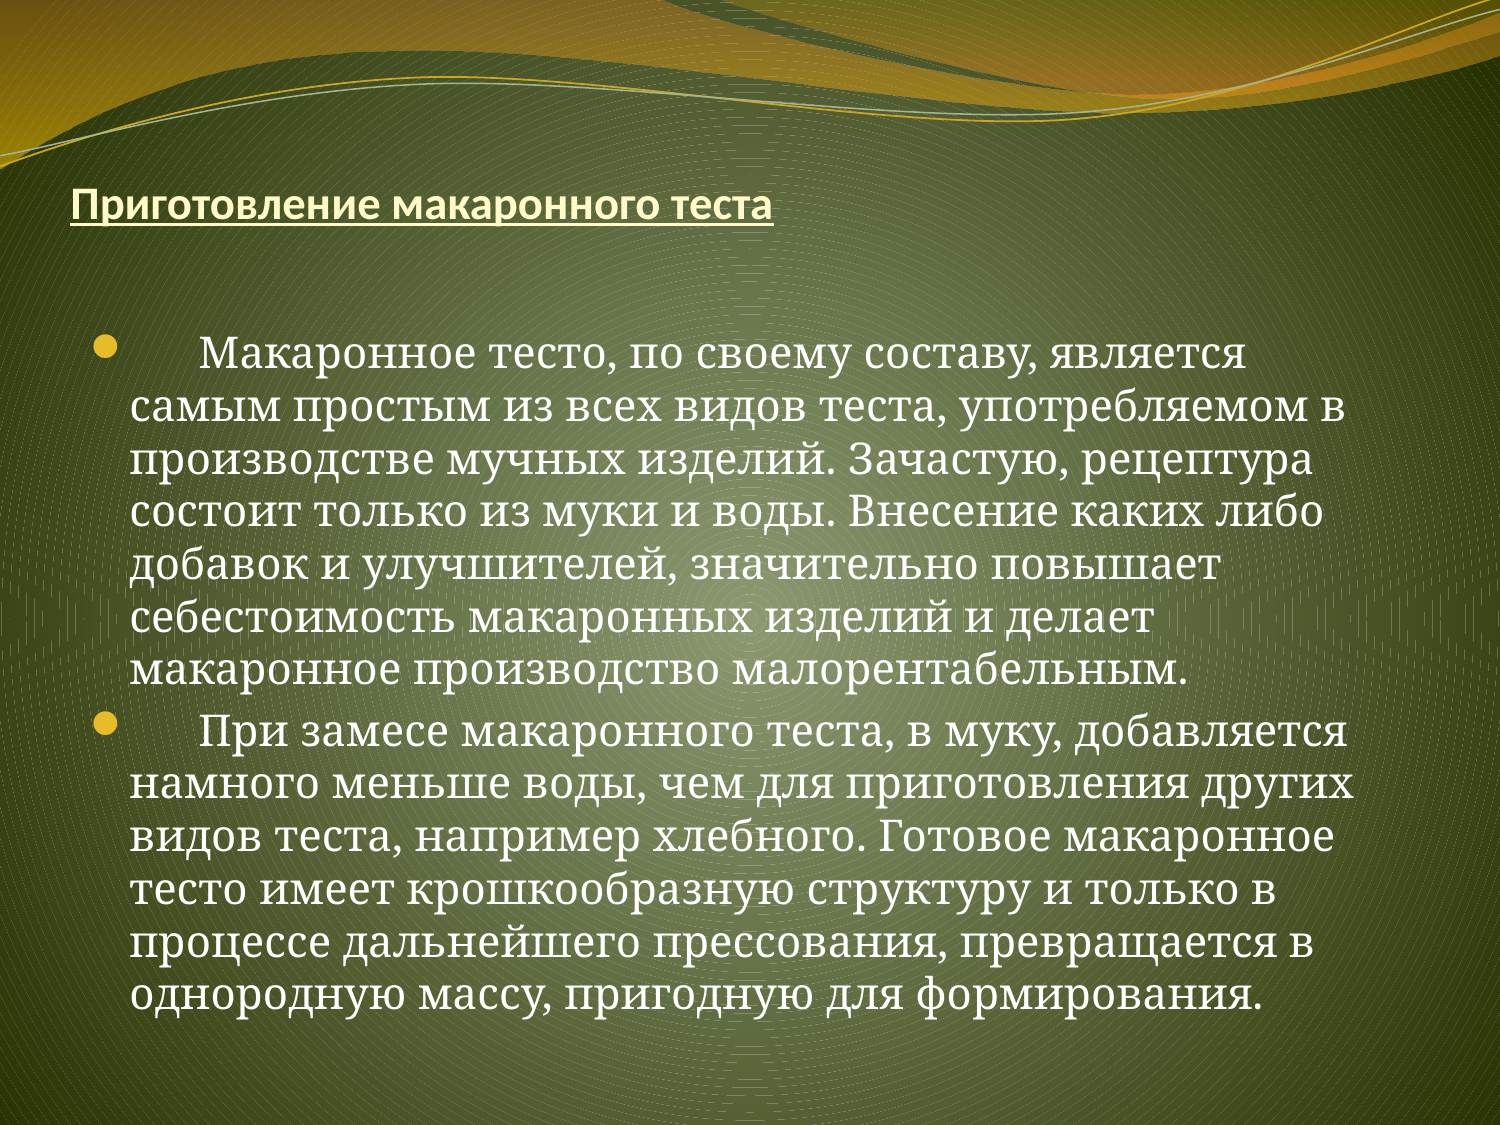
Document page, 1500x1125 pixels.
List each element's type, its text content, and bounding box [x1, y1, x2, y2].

list Макаронное тесто, по своему составу, является самым простым из всех видов теста, употребляемом в производстве мучных изделий. Зачастую, рецептура состоит только из муки и воды. Внесение каких либо добавок и улучшителей, значительно повышает себестоимость макаронных изделий и делает макаронное производство малорентабельным. При замесе макаронного теста, в муку, добавляется намного меньше воды, чем для приготовления других видов теста, например хлебного. Готовое макаронное тесто имеет крошкообразную структуру и только в процессе дальнейшего прессования, превращается в однородную массу, пригодную для формирования. [74, 317, 1426, 1038]
title Приготовление макаронного теста [70, 163, 1421, 294]
